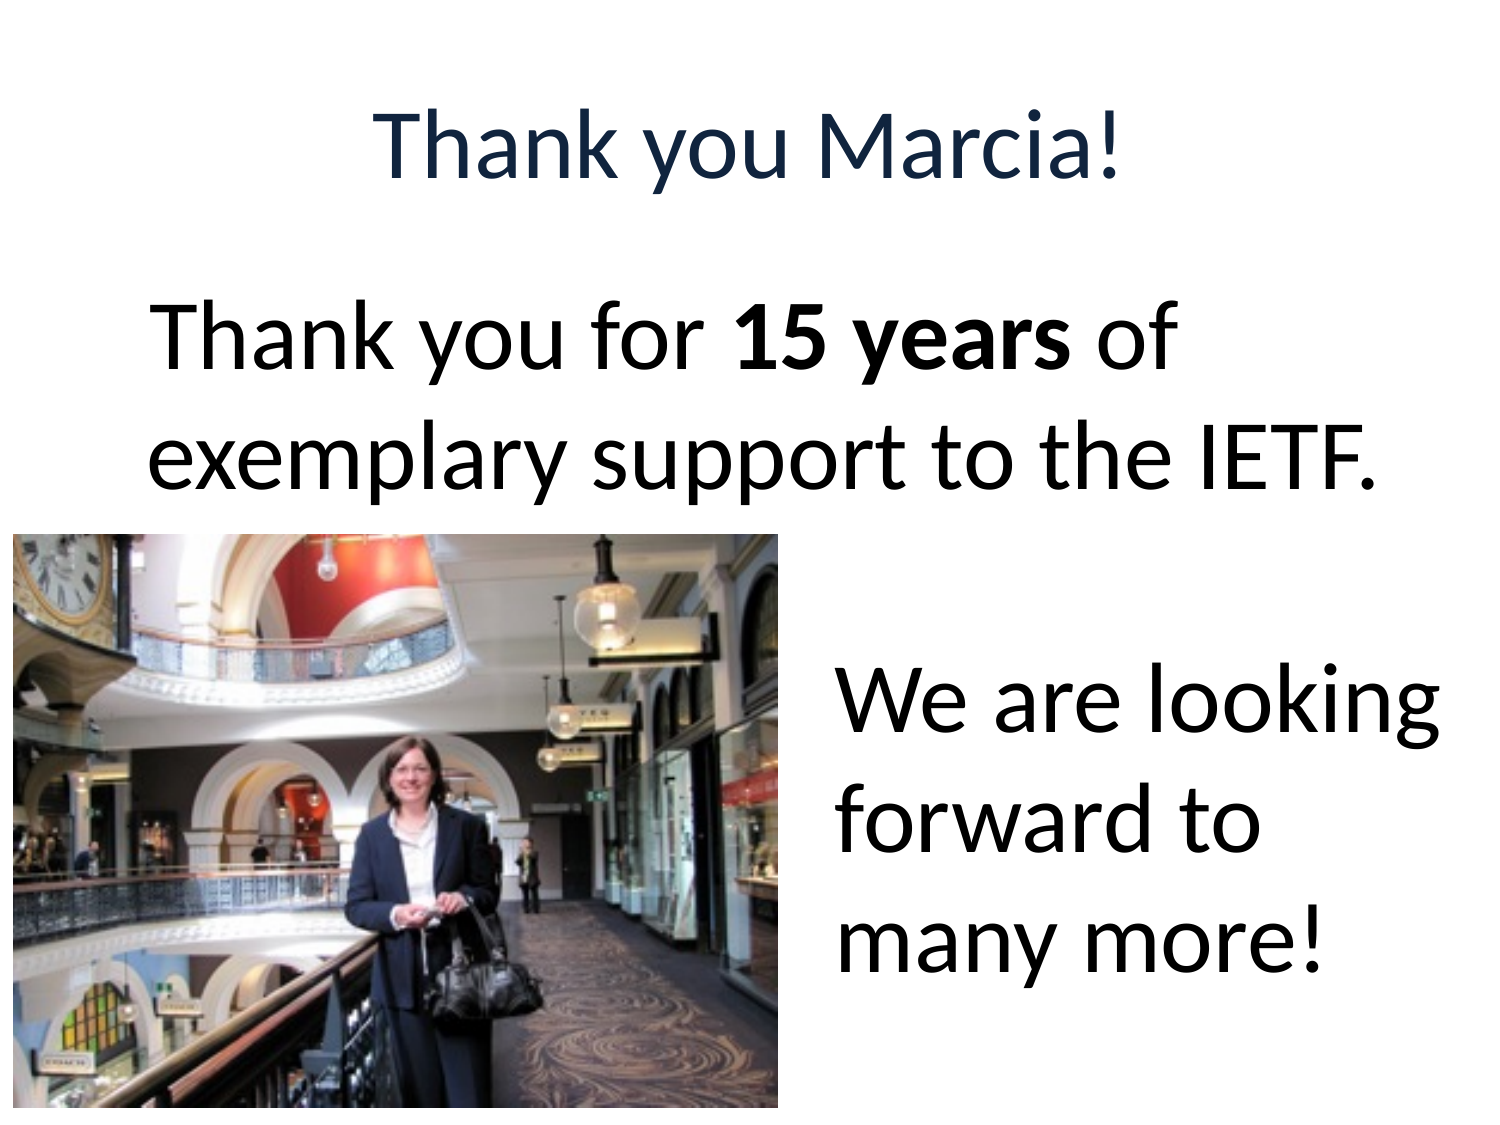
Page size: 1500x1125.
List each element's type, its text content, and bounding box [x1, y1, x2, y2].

list Thank you for 15 years of exemplary support to the IETF. [75, 262, 1425, 519]
text_box We are looking forward to many more! [820, 625, 1479, 1000]
title Thank you Marcia! [75, 45, 1425, 233]
picture [13, 534, 779, 1108]
